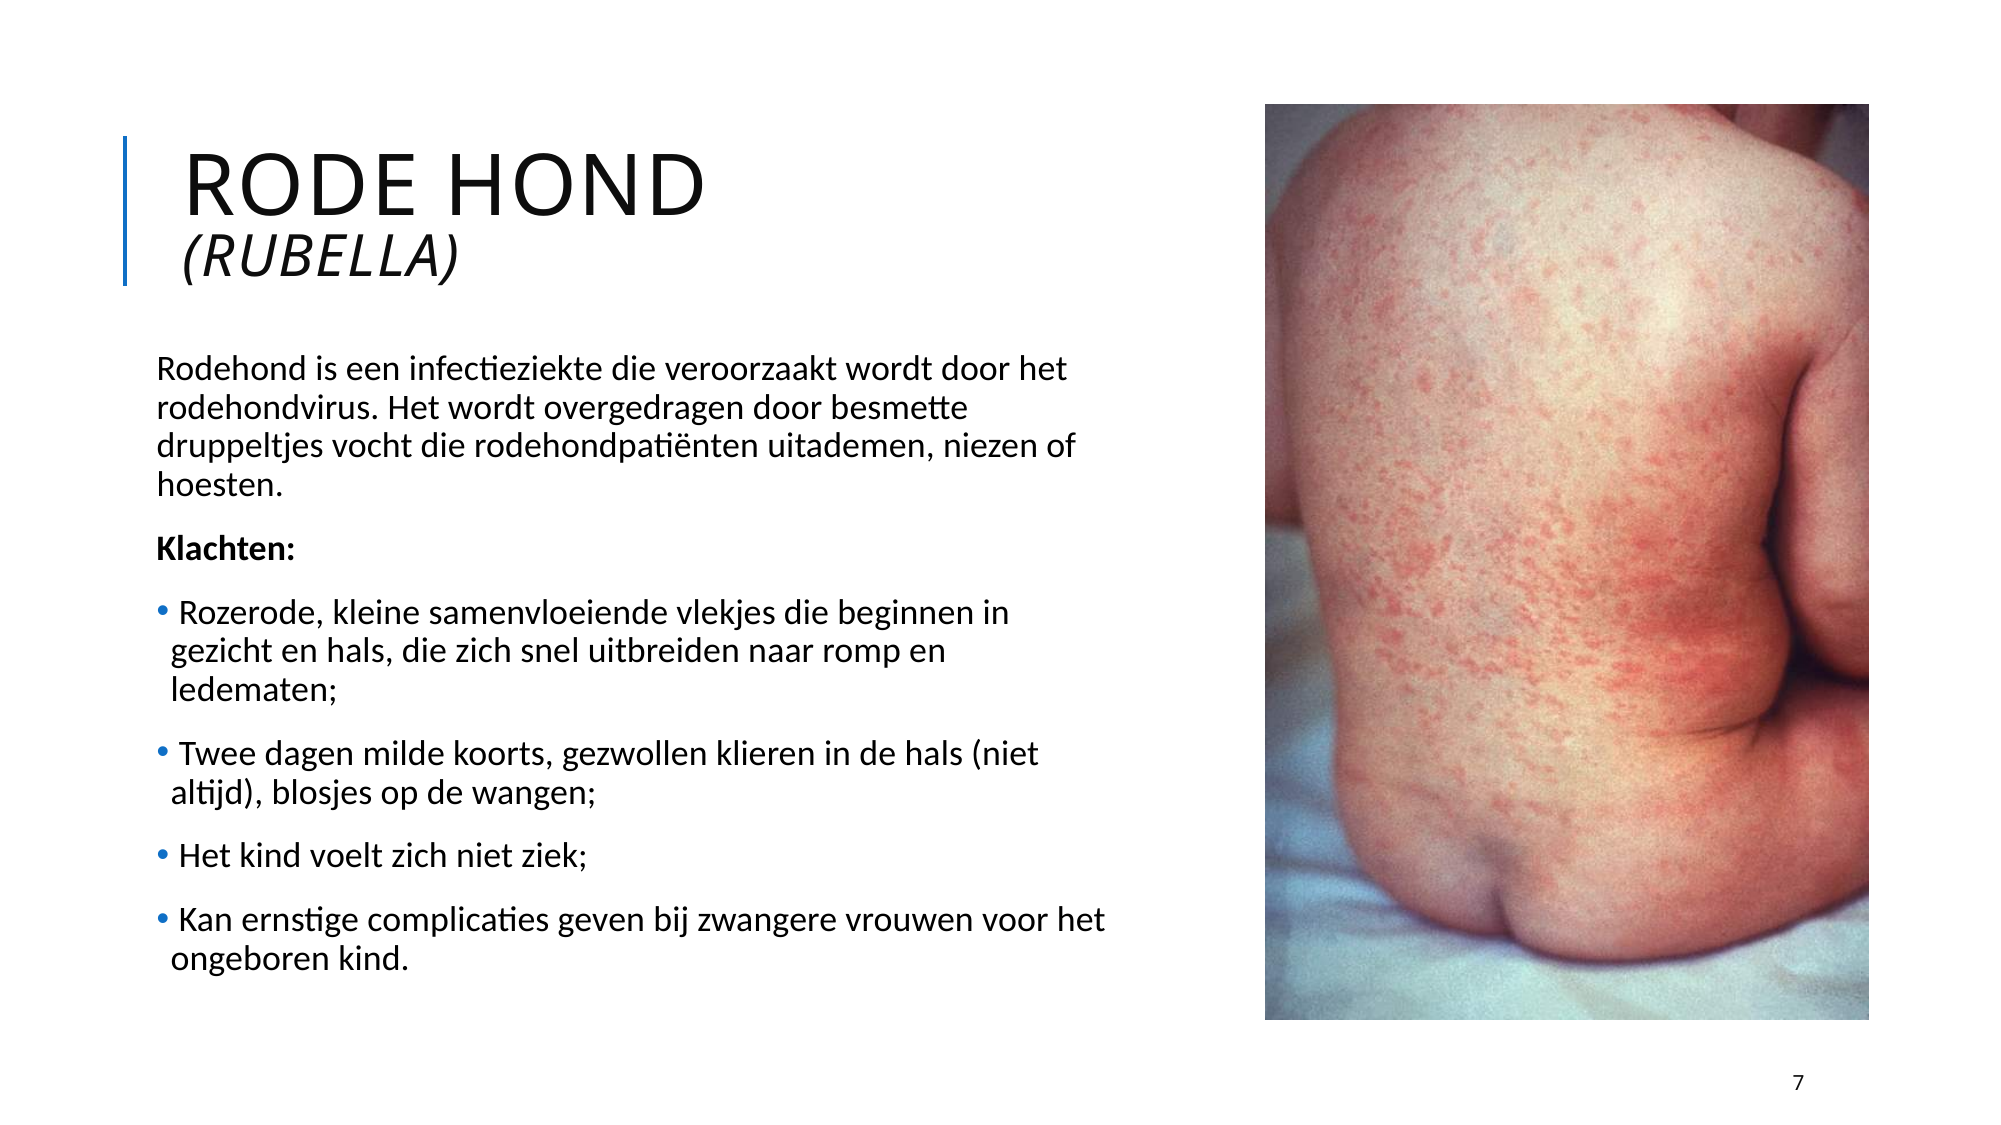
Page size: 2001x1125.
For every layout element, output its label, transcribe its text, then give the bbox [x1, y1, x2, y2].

picture [1264, 104, 1870, 1021]
slide_number 7 [1777, 1061, 1938, 1107]
title Rode hond (rubella) [168, 96, 1137, 342]
list Rodehond is een infectieziekte die veroorzaakt wordt door het rodehondvirus. Het wordt overgedragen door besmette druppeltjes vocht die rodehondpatiënten uitademen, niezen of hoesten. Klachten: Rozerode, kleine samenvloeiende vlekjes die beginnen in gezicht en hals, die zich snel uitbreiden naar romp en ledematen; Twee dagen milde koorts, gezwollen klieren in de hals (niet altijd), blosjes op de wangen; Het kind voelt zich niet ziek; Kan ernstige complicaties geven bij zwangere vrouwen voor het ongeboren kind. [149, 341, 1118, 987]
